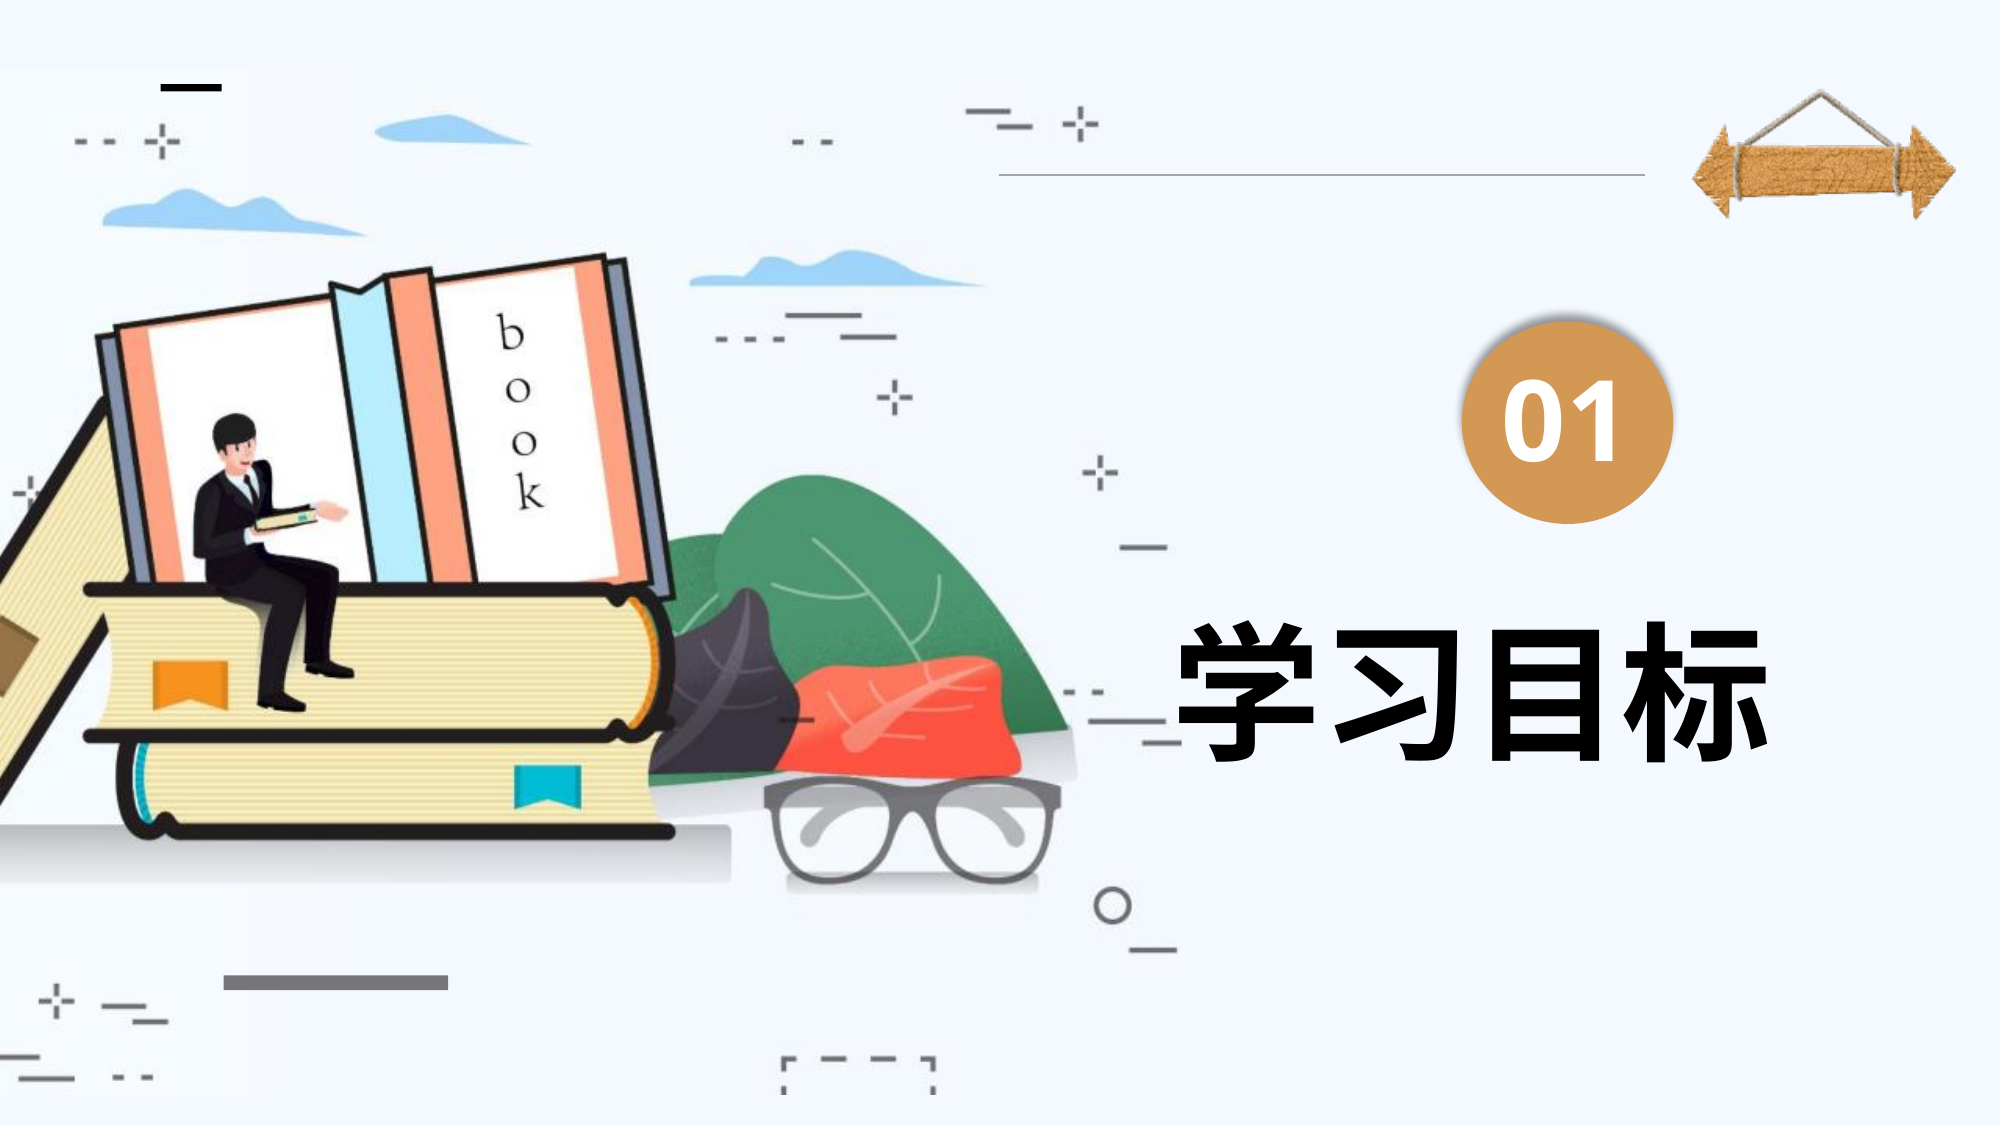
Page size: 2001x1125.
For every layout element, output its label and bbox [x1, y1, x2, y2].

text_box [0, 0, 2000, 1125]
picture [1673, 52, 1978, 255]
